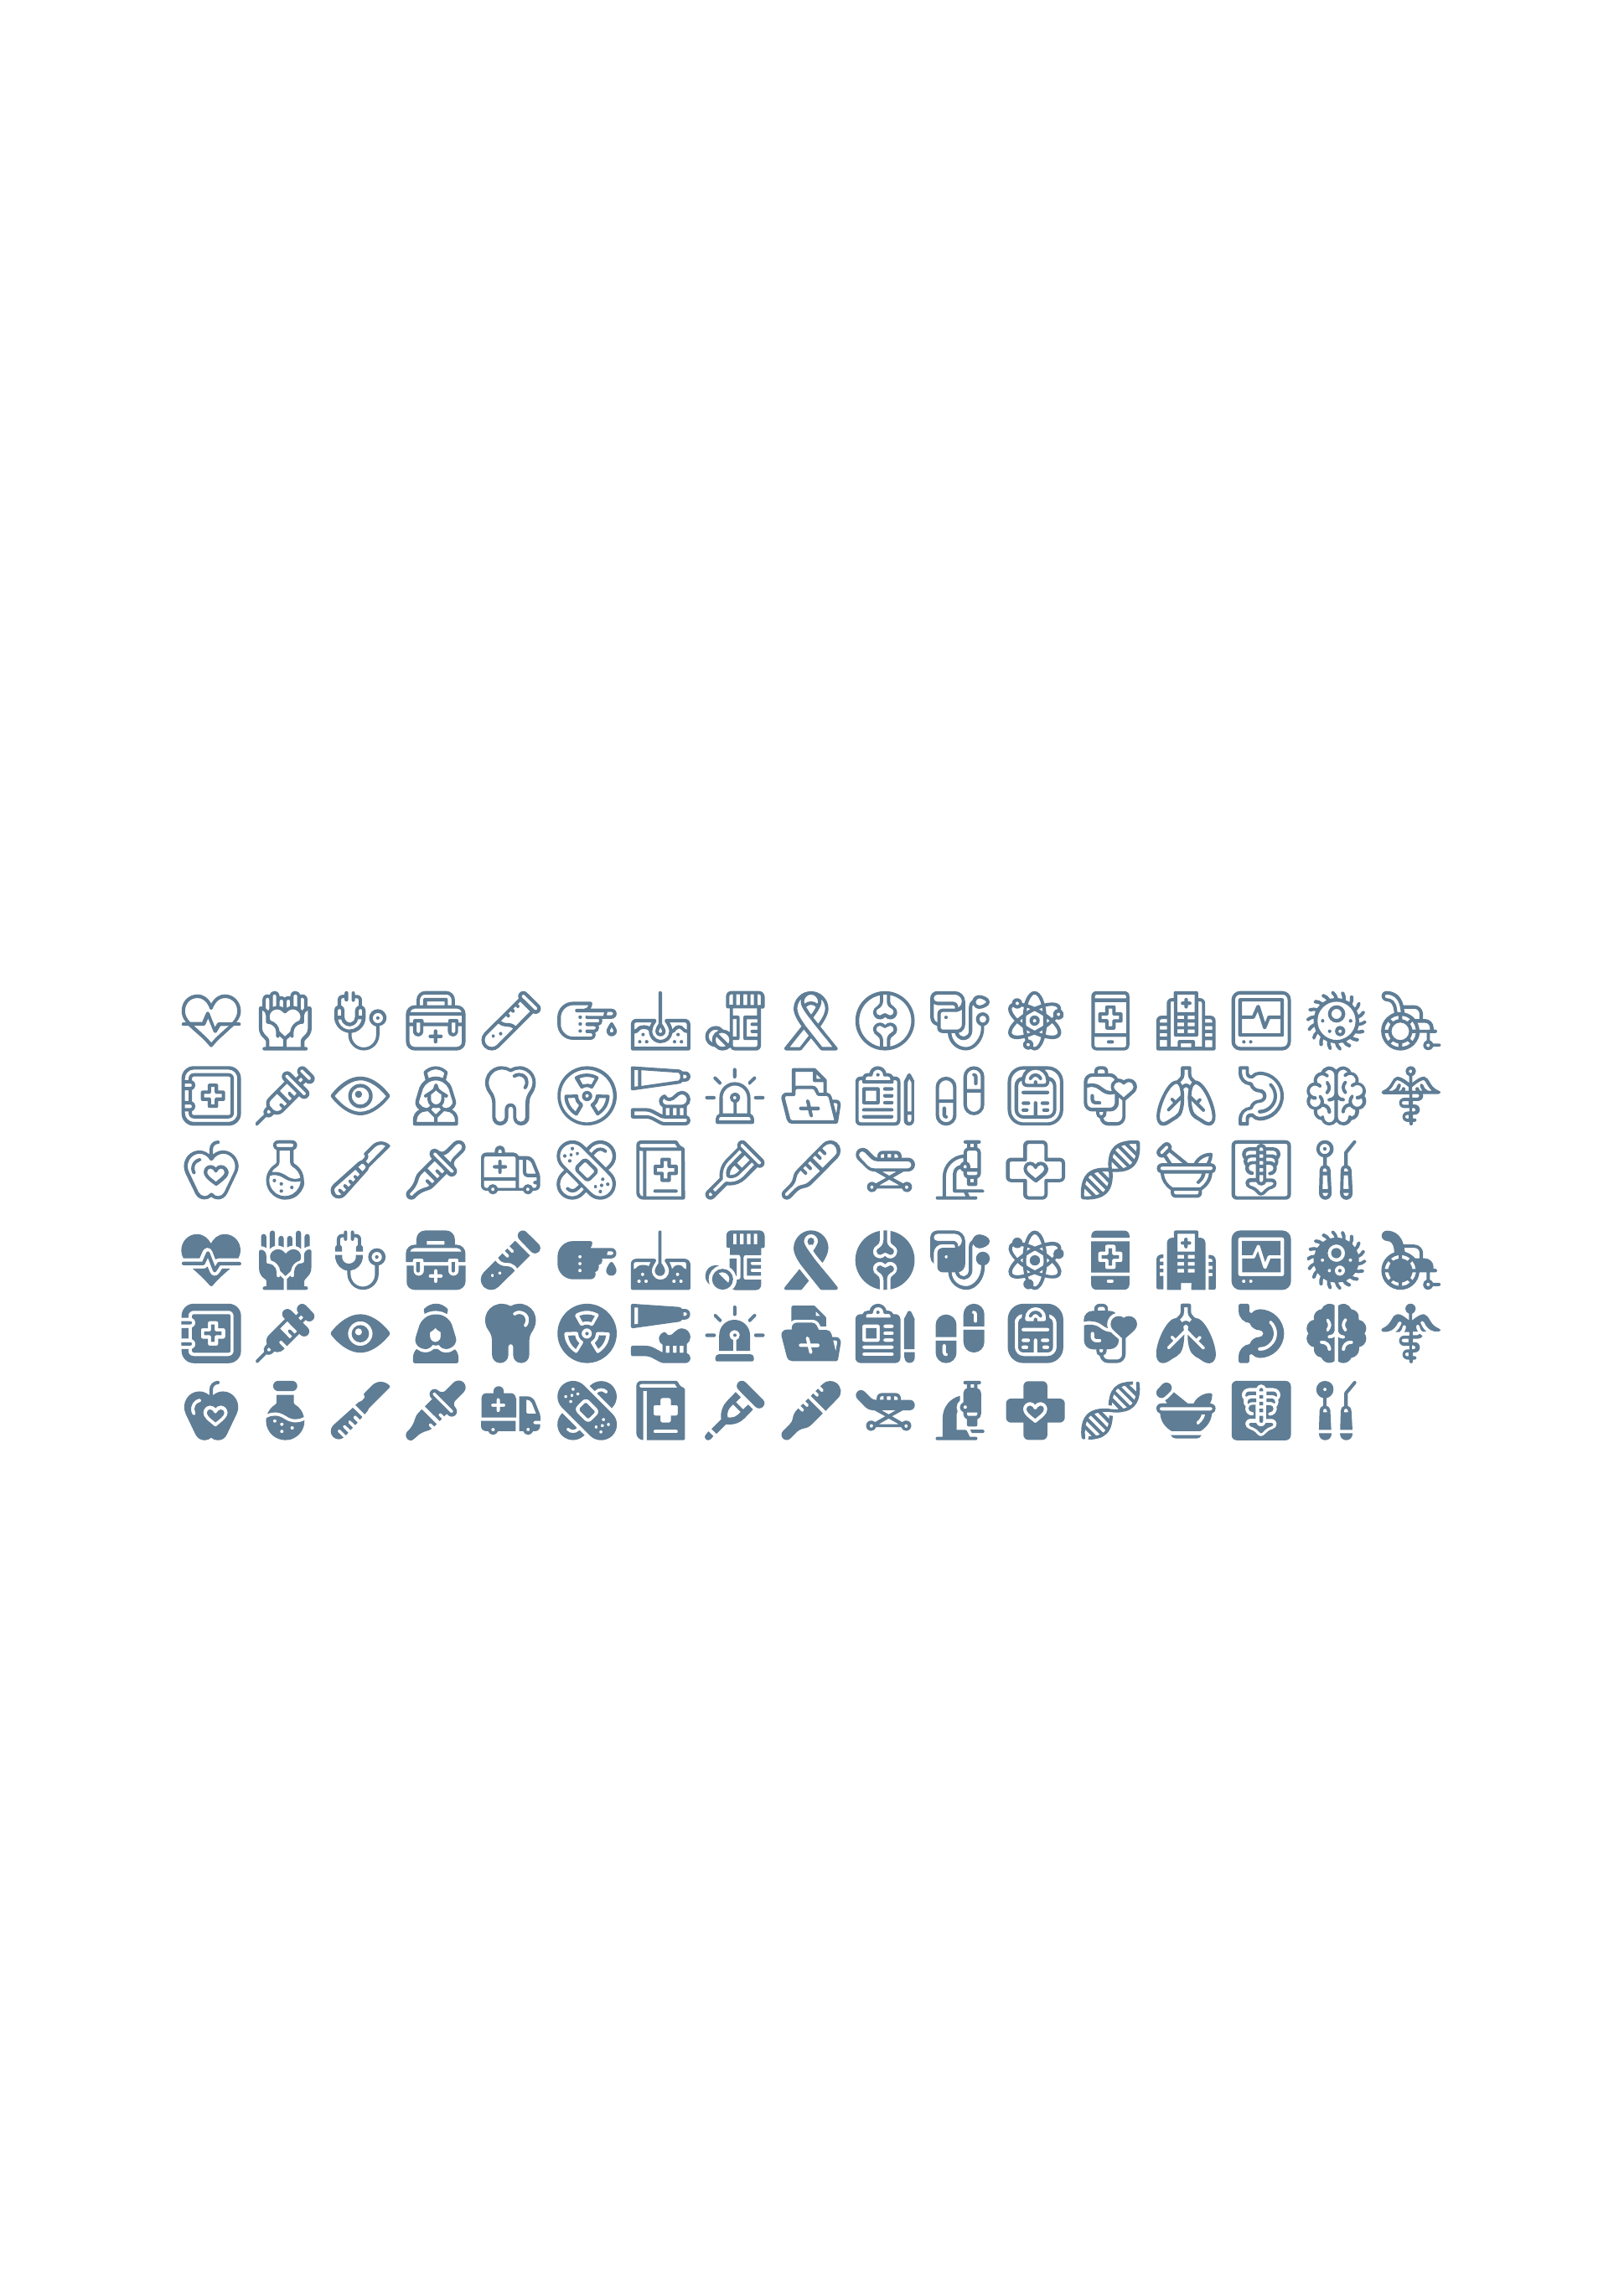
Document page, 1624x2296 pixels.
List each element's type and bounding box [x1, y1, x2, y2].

text_box [1084, 1303, 1138, 1363]
text_box [1238, 1066, 1285, 1126]
text_box [1381, 1230, 1441, 1290]
text_box [330, 1141, 390, 1199]
text_box [1316, 1380, 1357, 1440]
text_box [330, 1381, 390, 1440]
text_box [481, 990, 541, 1051]
text_box [1006, 1381, 1065, 1440]
text_box [484, 1066, 536, 1126]
text_box [1381, 1066, 1441, 1126]
text_box [556, 1001, 618, 1041]
text_box [258, 990, 312, 1051]
text_box [266, 1140, 305, 1200]
text_box [480, 1145, 540, 1195]
text_box [1381, 990, 1441, 1051]
text_box [1156, 1230, 1216, 1290]
text_box [935, 1380, 985, 1441]
text_box [630, 990, 691, 1051]
text_box [856, 1147, 915, 1192]
text_box [556, 1380, 618, 1440]
text_box [855, 990, 915, 1051]
text_box [1081, 1381, 1140, 1440]
text_box [1306, 1230, 1367, 1290]
text_box [705, 990, 765, 1051]
text_box [1156, 1066, 1216, 1126]
text_box [935, 1303, 985, 1363]
text_box [1084, 1066, 1138, 1126]
text_box [855, 1303, 915, 1363]
text_box [330, 1076, 390, 1116]
text_box [1156, 1142, 1217, 1198]
text_box [1007, 1066, 1064, 1126]
text_box [1306, 990, 1367, 1051]
text_box [484, 1303, 536, 1363]
text_box [1006, 1140, 1066, 1200]
text_box [181, 994, 241, 1047]
text_box [406, 1140, 466, 1200]
text_box [630, 1066, 691, 1126]
text_box [480, 1385, 540, 1435]
text_box [330, 1314, 390, 1353]
text_box [1381, 1303, 1441, 1363]
text_box [181, 1233, 242, 1287]
text_box [704, 1380, 765, 1441]
text_box [636, 1140, 685, 1200]
text_box [935, 1140, 985, 1200]
text_box [705, 1305, 765, 1362]
text_box [556, 1303, 618, 1363]
text_box [1231, 1230, 1291, 1290]
text_box [556, 1066, 618, 1126]
text_box [256, 1066, 315, 1126]
text_box [781, 1305, 841, 1362]
text_box [1306, 1303, 1367, 1363]
text_box [1231, 990, 1291, 1051]
text_box [856, 1389, 915, 1431]
text_box [1156, 990, 1216, 1051]
text_box [1090, 1230, 1130, 1290]
text_box [935, 1066, 985, 1126]
text_box [636, 1380, 685, 1440]
text_box [1239, 1303, 1285, 1363]
text_box [1091, 990, 1130, 1051]
text_box [705, 1068, 765, 1125]
text_box [184, 1140, 239, 1200]
text_box [784, 990, 838, 1051]
text_box [181, 1303, 241, 1363]
text_box [181, 1066, 241, 1126]
text_box [784, 1230, 839, 1290]
text_box [556, 1140, 617, 1200]
text_box [412, 1066, 458, 1126]
text_box [1007, 1303, 1064, 1363]
text_box [781, 1380, 841, 1440]
text_box [1008, 1230, 1064, 1290]
text_box [334, 990, 387, 1051]
text_box [405, 1230, 466, 1290]
text_box [1080, 1140, 1140, 1200]
text_box [929, 990, 990, 1051]
text_box [1007, 990, 1064, 1051]
text_box [258, 1230, 312, 1290]
text_box [1231, 1380, 1291, 1441]
text_box [256, 1303, 315, 1363]
text_box [1156, 1382, 1216, 1439]
text_box [556, 1240, 617, 1280]
text_box [855, 1229, 915, 1290]
text_box [1156, 1303, 1216, 1363]
text_box [1316, 1140, 1357, 1201]
text_box [705, 1140, 765, 1200]
text_box [406, 990, 466, 1051]
text_box [630, 1230, 691, 1290]
text_box [930, 1230, 990, 1290]
text_box [781, 1068, 841, 1125]
text_box [781, 1140, 841, 1200]
text_box [184, 1380, 239, 1441]
text_box [630, 1303, 691, 1363]
text_box [705, 1230, 765, 1290]
text_box [1231, 1140, 1291, 1200]
text_box [405, 1380, 466, 1441]
text_box [412, 1303, 459, 1363]
text_box [855, 1066, 915, 1126]
text_box [480, 1230, 541, 1290]
text_box [1306, 1066, 1367, 1126]
text_box [266, 1380, 305, 1440]
text_box [334, 1230, 386, 1290]
